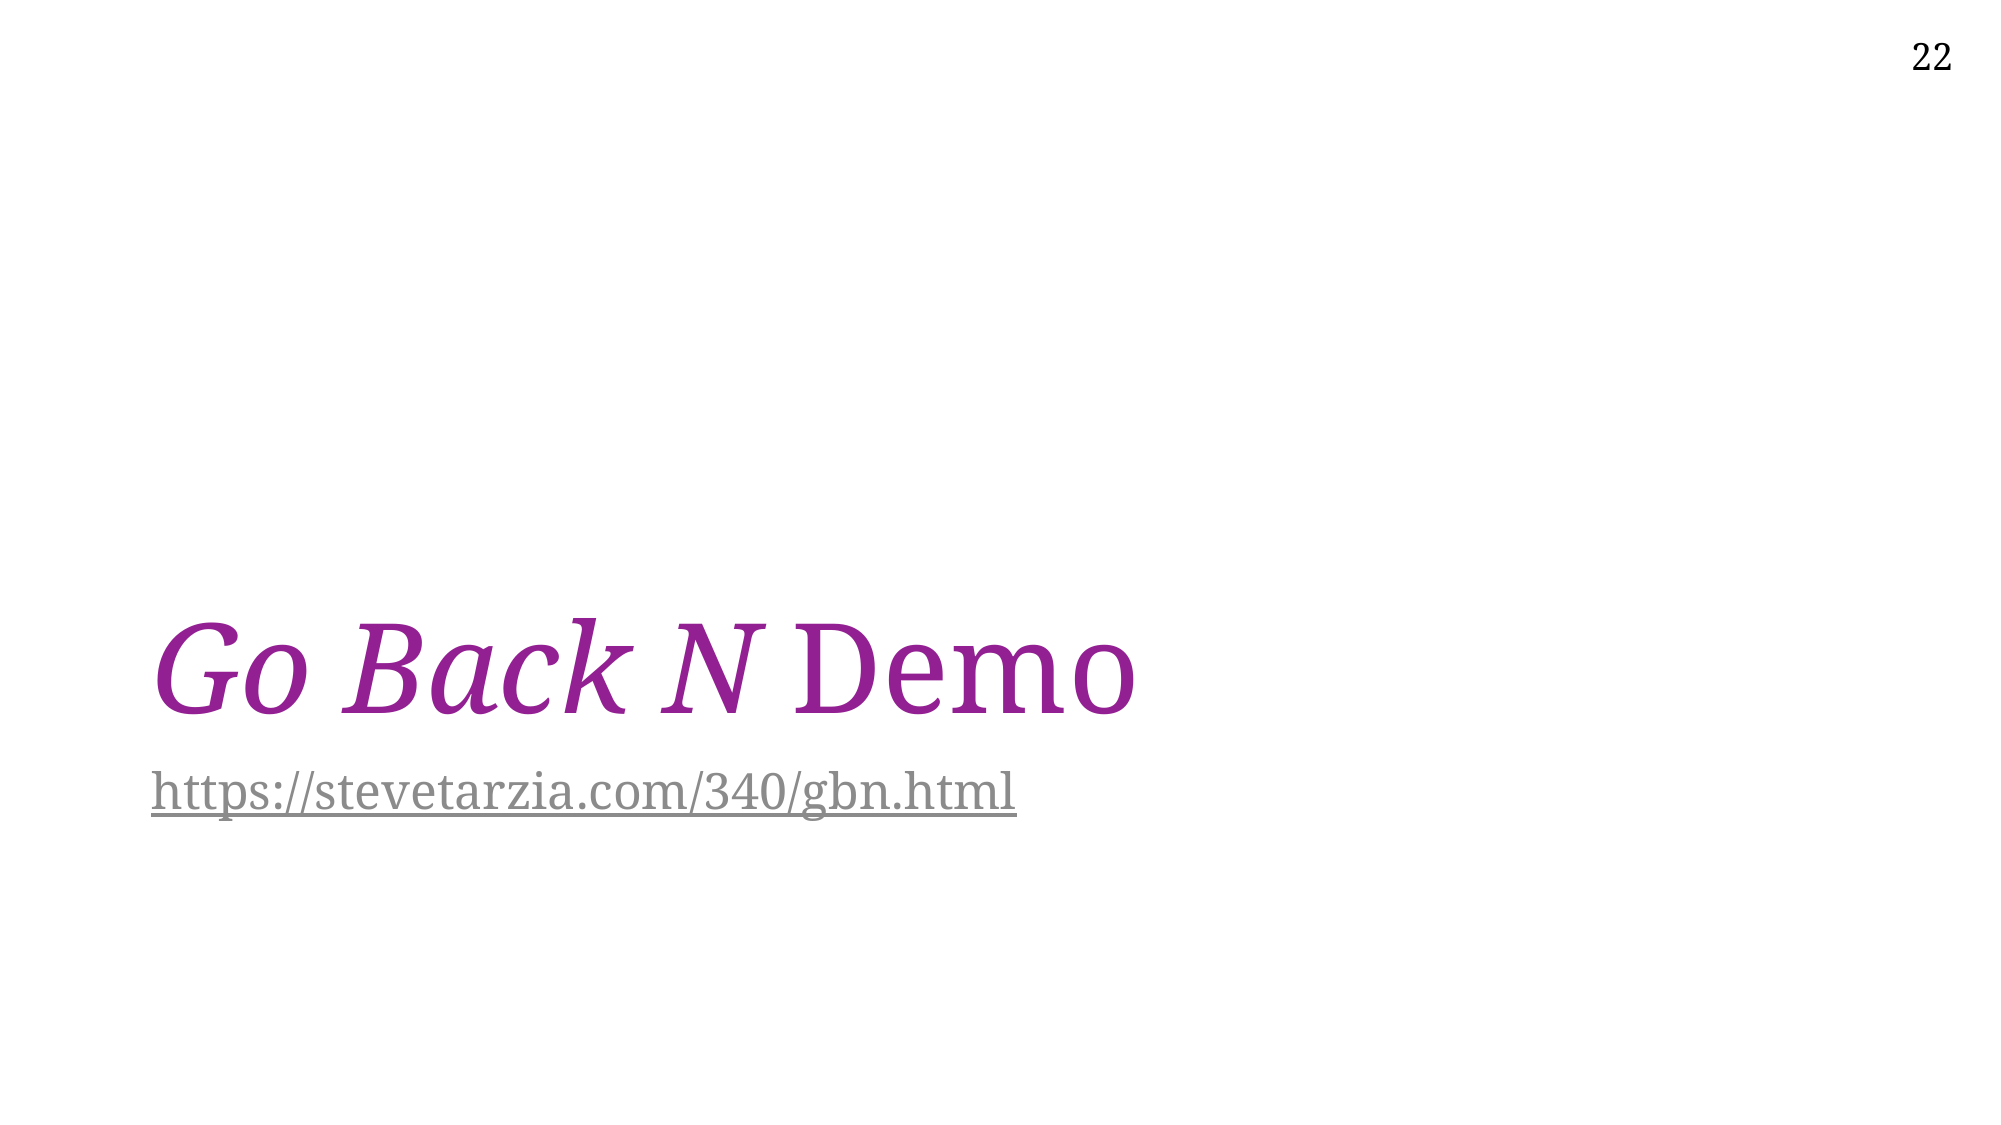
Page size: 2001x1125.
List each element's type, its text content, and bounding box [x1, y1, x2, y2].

title Go Back N Demo [136, 280, 1862, 749]
list https://stevetarzia.com/340/gbn.html [136, 752, 1862, 999]
